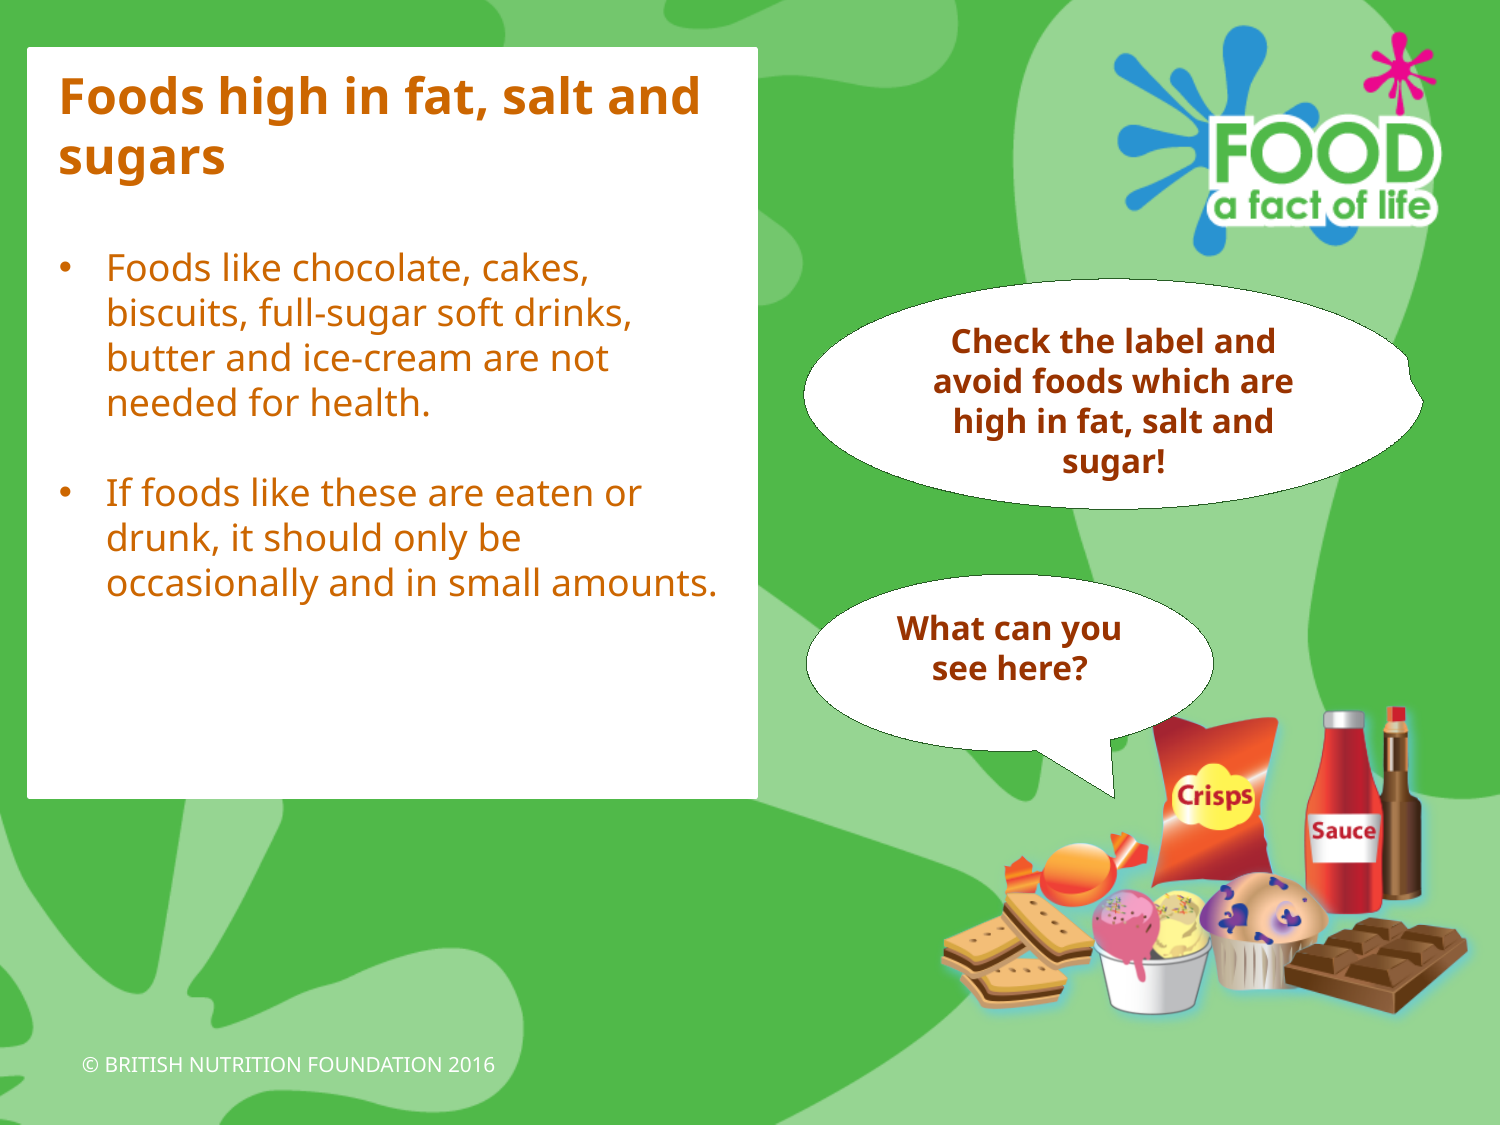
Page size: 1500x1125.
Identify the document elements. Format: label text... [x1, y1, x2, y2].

text_box Check the label and avoid foods which are high in fat, salt and sugar! [803, 278, 1424, 510]
picture [0, 0, 1500, 1125]
list Foods high in fat, salt and sugars Foods like chocolate, cakes, biscuits, full-sugar soft drinks, butter and ice-cream are not needed for health. If foods like these are eaten or drunk, it should only be occasionally and in small amounts. [27, 47, 758, 799]
text_box What can you see here? [806, 574, 1214, 794]
